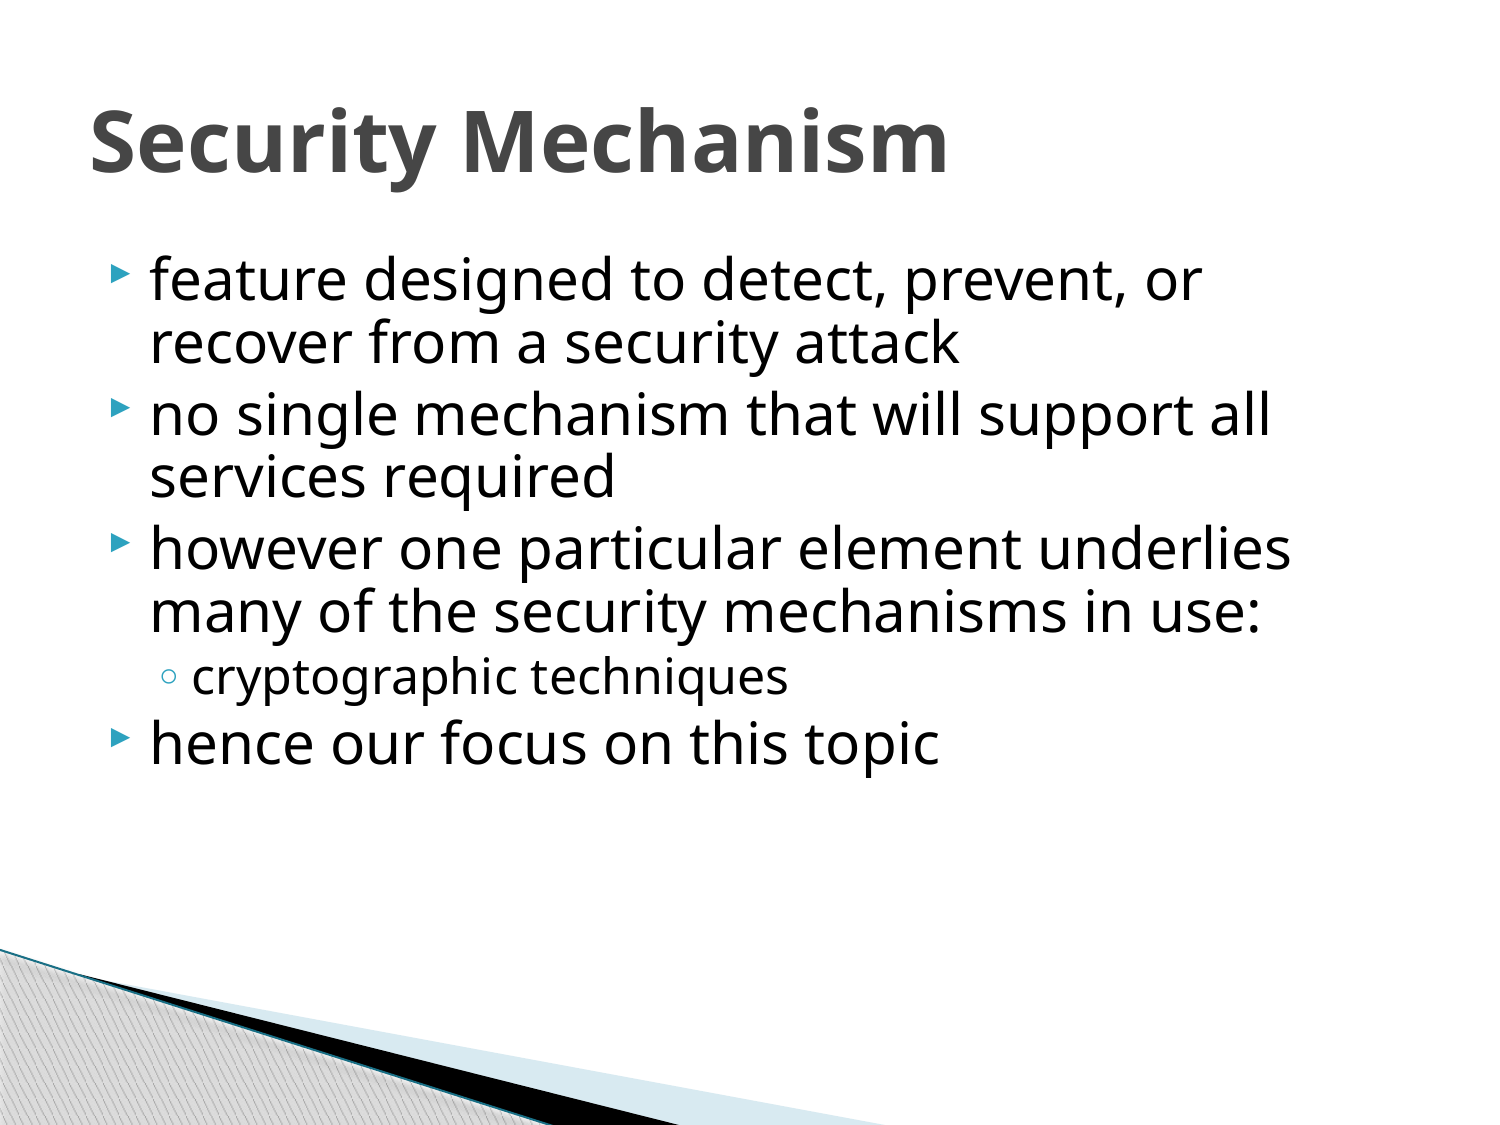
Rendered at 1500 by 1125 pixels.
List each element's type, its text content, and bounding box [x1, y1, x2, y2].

title Security Mechanism [75, 45, 1425, 233]
list feature designed to detect, prevent, or recover from a security attack no single mechanism that will support all services required however one particular element underlies many of the security mechanisms in use: cryptographic techniques hence our focus on this topic [75, 243, 1425, 986]
